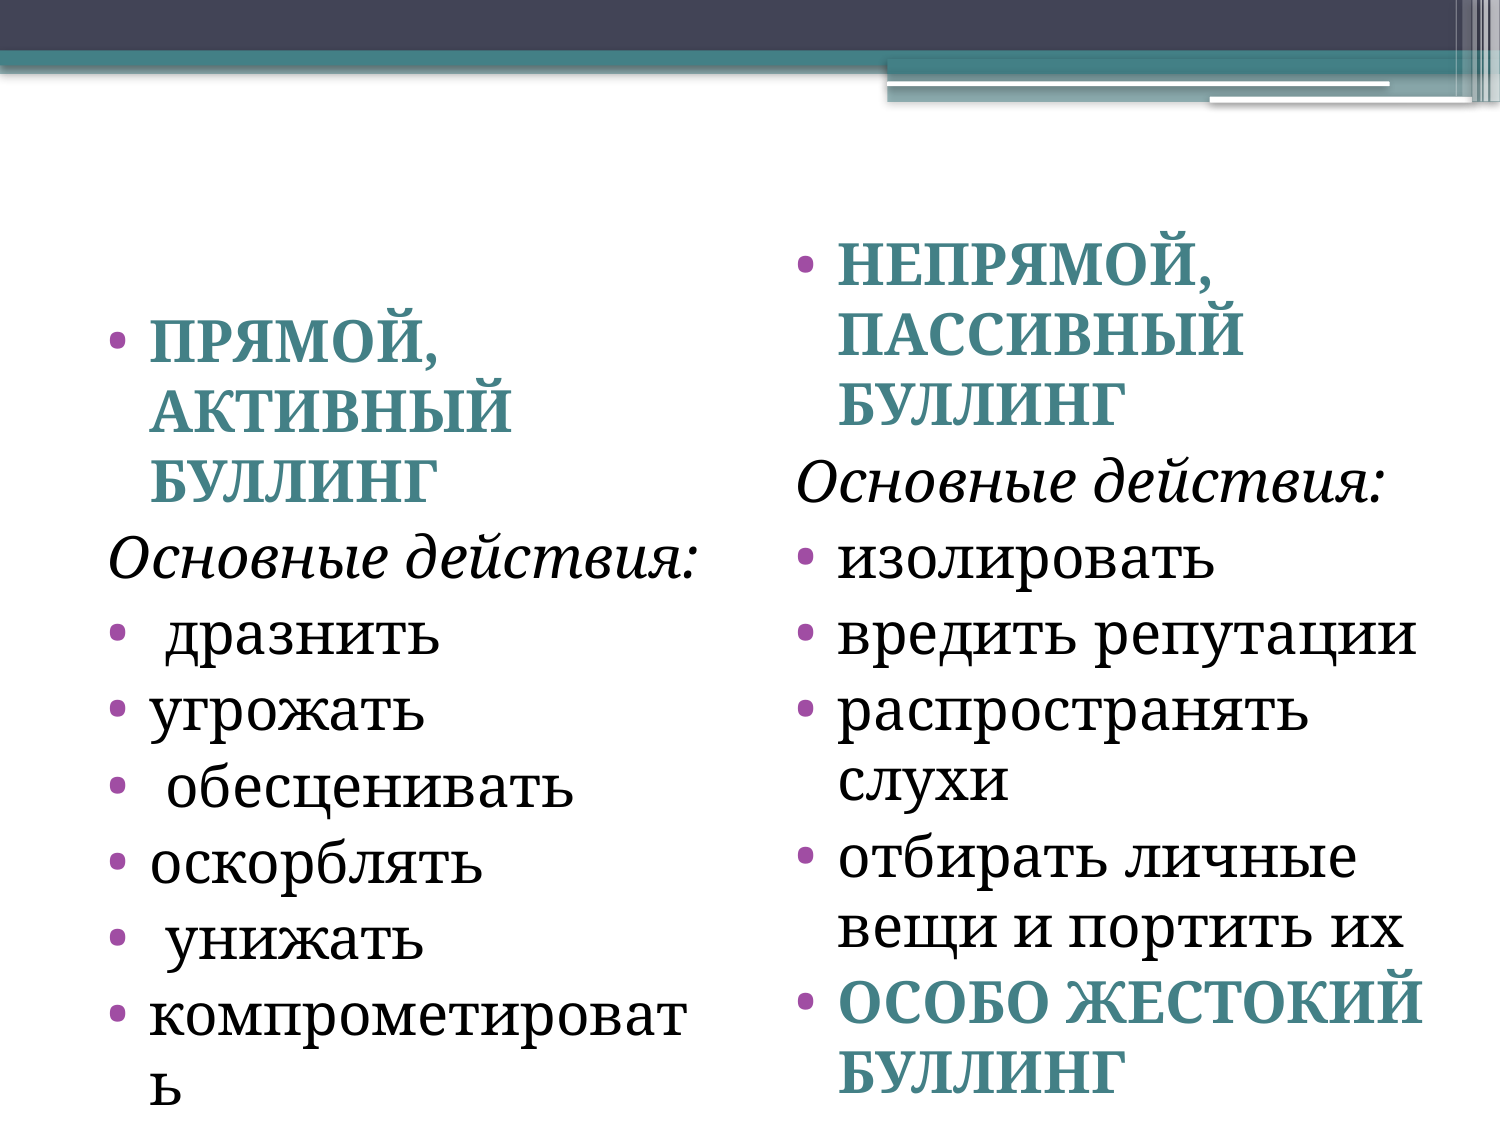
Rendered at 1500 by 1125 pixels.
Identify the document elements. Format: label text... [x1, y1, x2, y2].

list НЕПРЯМОЙ, ПАССИВНЫЙ БУЛЛИНГ Основные действия: изолировать вредить репутации распространять слухи отбирать личные вещи и портить их ОСОБО ЖЕСТОКИЙ БУЛЛИНГ Физическое насилие, заставляющее жертву страдать. Деяния, граничащие с уголовно наказуемыми [762, 220, 1459, 1079]
list ПРЯМОЙ, АКТИВНЫЙ БУЛЛИНГ Основные действия: дразнить угрожать обесценивать оскорблять унижать компрометировать преследовать, причинять неприятности, мучить [75, 220, 738, 1079]
